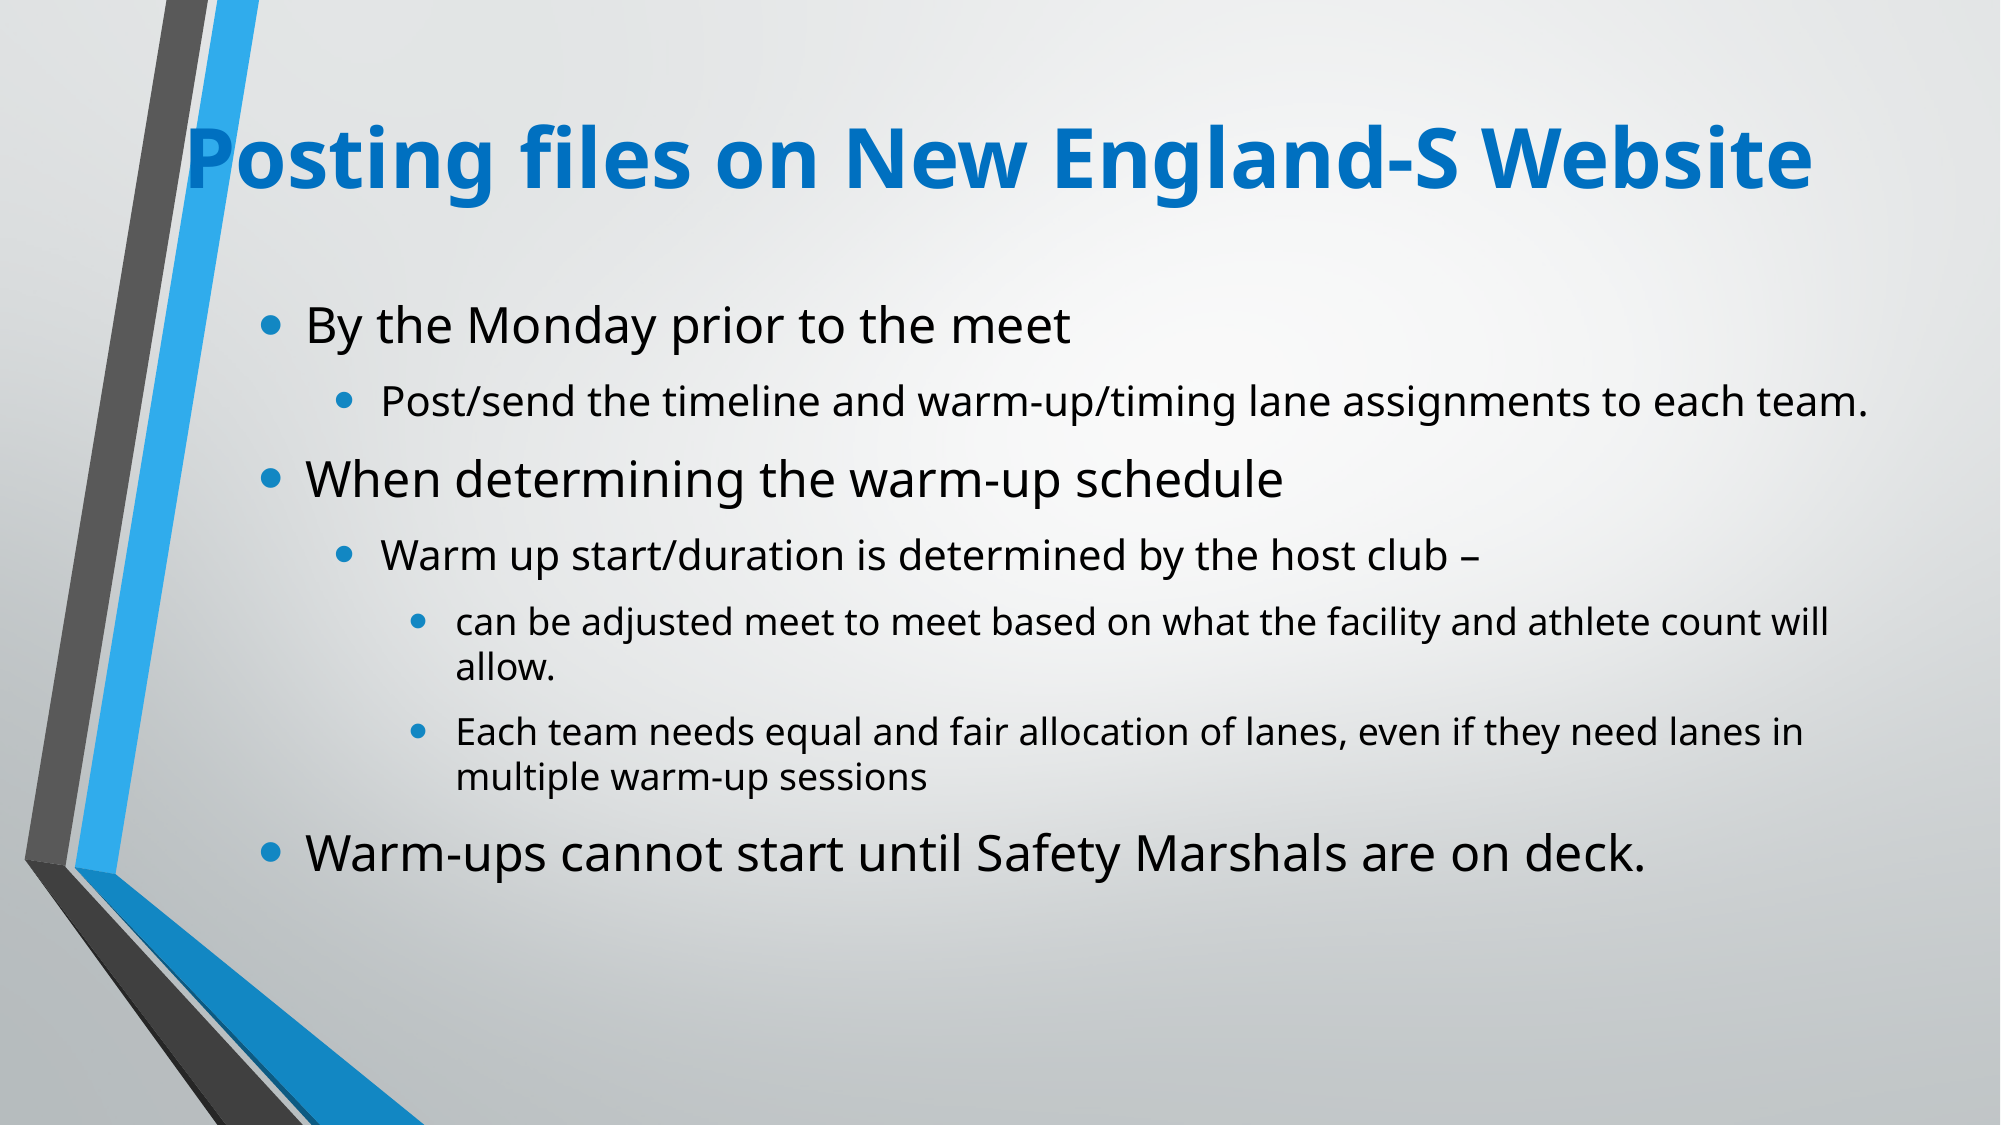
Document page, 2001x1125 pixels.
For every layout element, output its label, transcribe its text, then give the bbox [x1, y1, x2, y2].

list By the Monday prior to the meet Post/send the timeline and warm-up/timing lane assignments to each team. When determining the warm-up schedule Warm up start/duration is determined by the host club – can be adjusted meet to meet based on what the facility and athlete count will allow. Each team needs equal and fair allocation of lanes, even if they need lanes in multiple warm-up sessions Warm-ups cannot start until Safety Marshals are on deck. [243, 224, 1887, 950]
title Posting files on New England-S Website [137, 46, 1863, 264]
